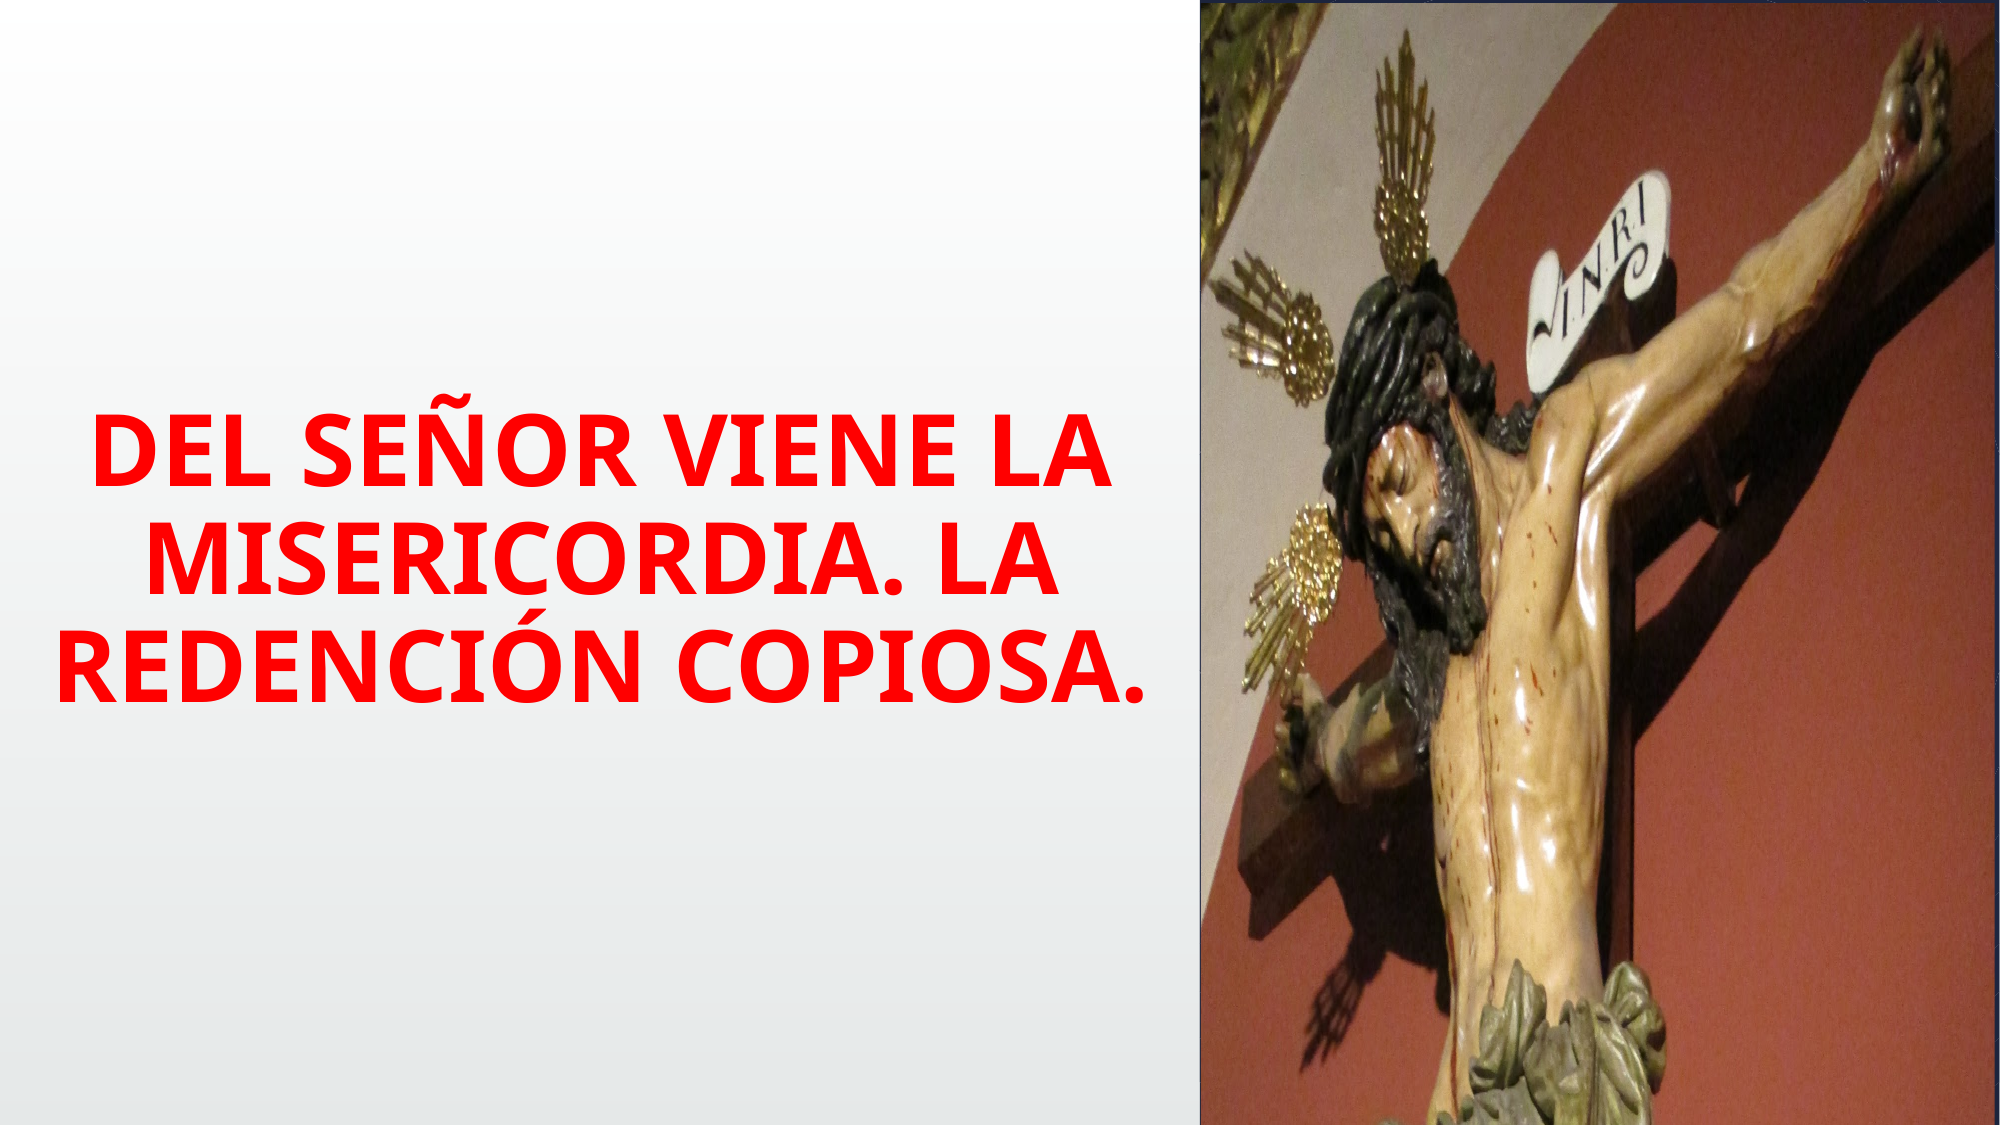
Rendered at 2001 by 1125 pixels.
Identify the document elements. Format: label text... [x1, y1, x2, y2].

picture [1200, 3, 1995, 1125]
title DEL SEÑOR VIENE LA MISERICORDIA. LA REDENCIÓN COPIOSA. [0, 0, 1201, 1125]
